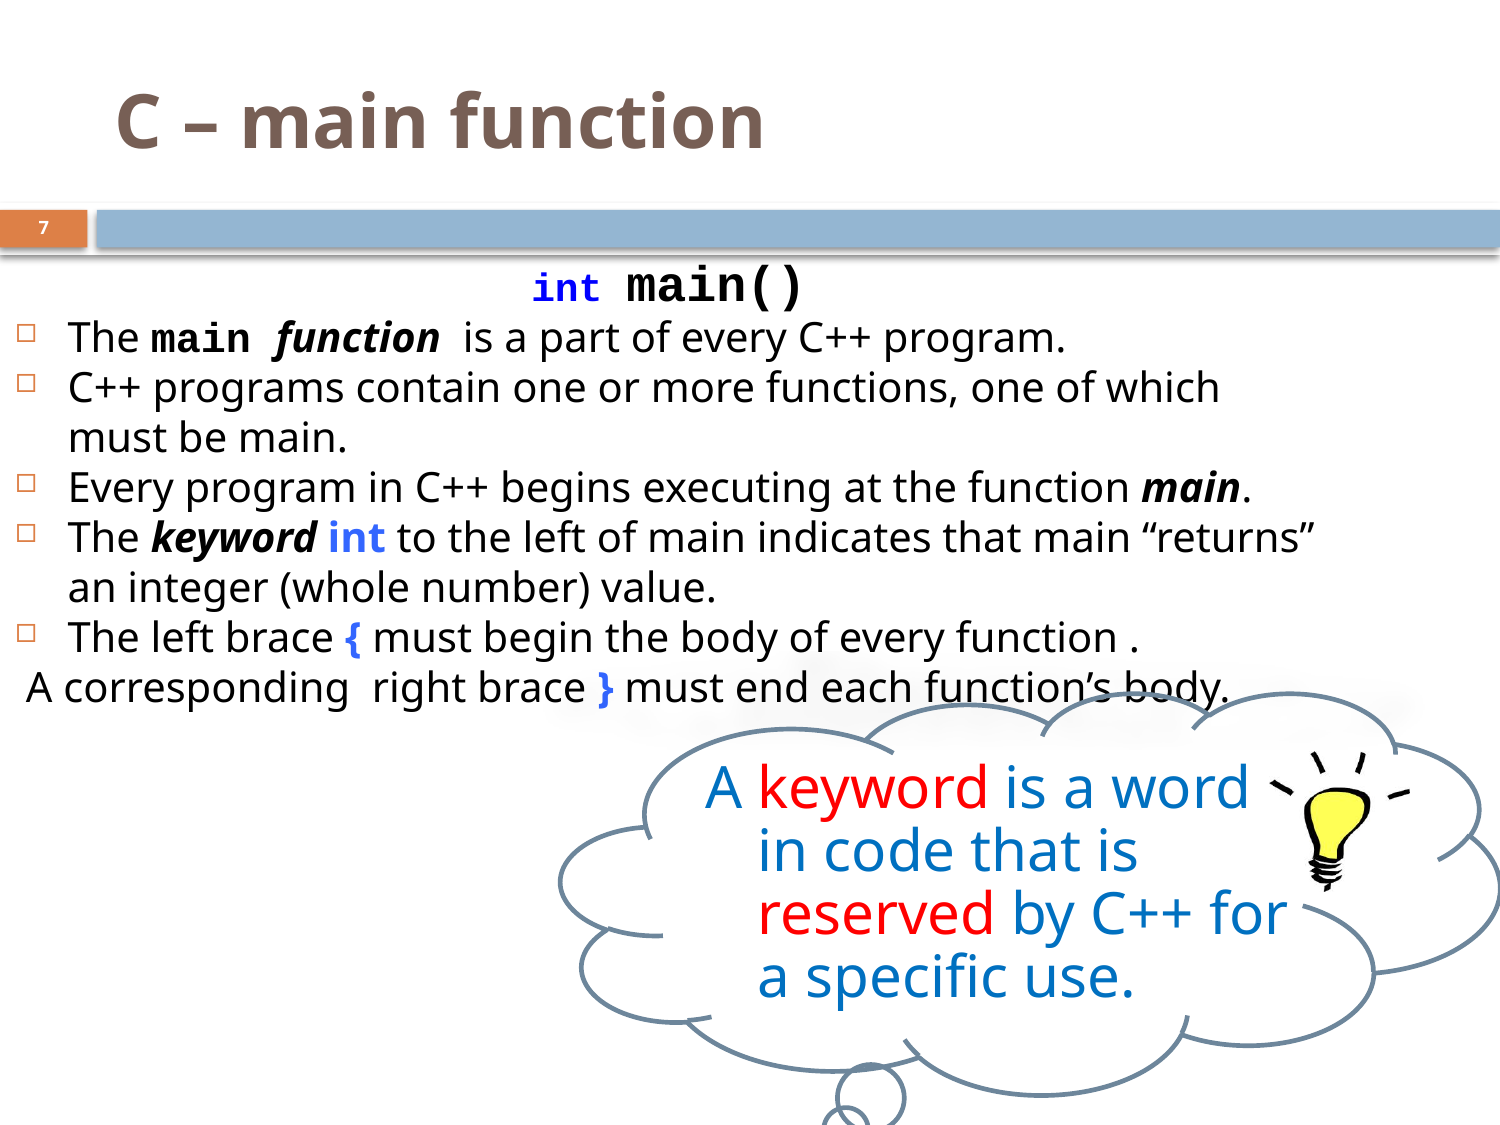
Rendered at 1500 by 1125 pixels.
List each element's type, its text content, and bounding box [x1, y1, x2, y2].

slide_number 7 [0, 208, 88, 249]
title C – main function [99, 37, 1438, 201]
picture [1269, 751, 1410, 892]
text_box A keyword is a word in code that is reserved by C++ for a specific use. [558, 692, 1500, 1125]
list int main() The main function is a part of every C++ program. C++ programs contain one or more functions, one of which must be main. Every program in C++ begins executing at the function main. The keyword int to the left of main indicates that main “returns” an integer (whole number) value. The left brace { must begin the body of every function . A corresponding right brace } must end each function’s body. [0, 243, 1338, 922]
